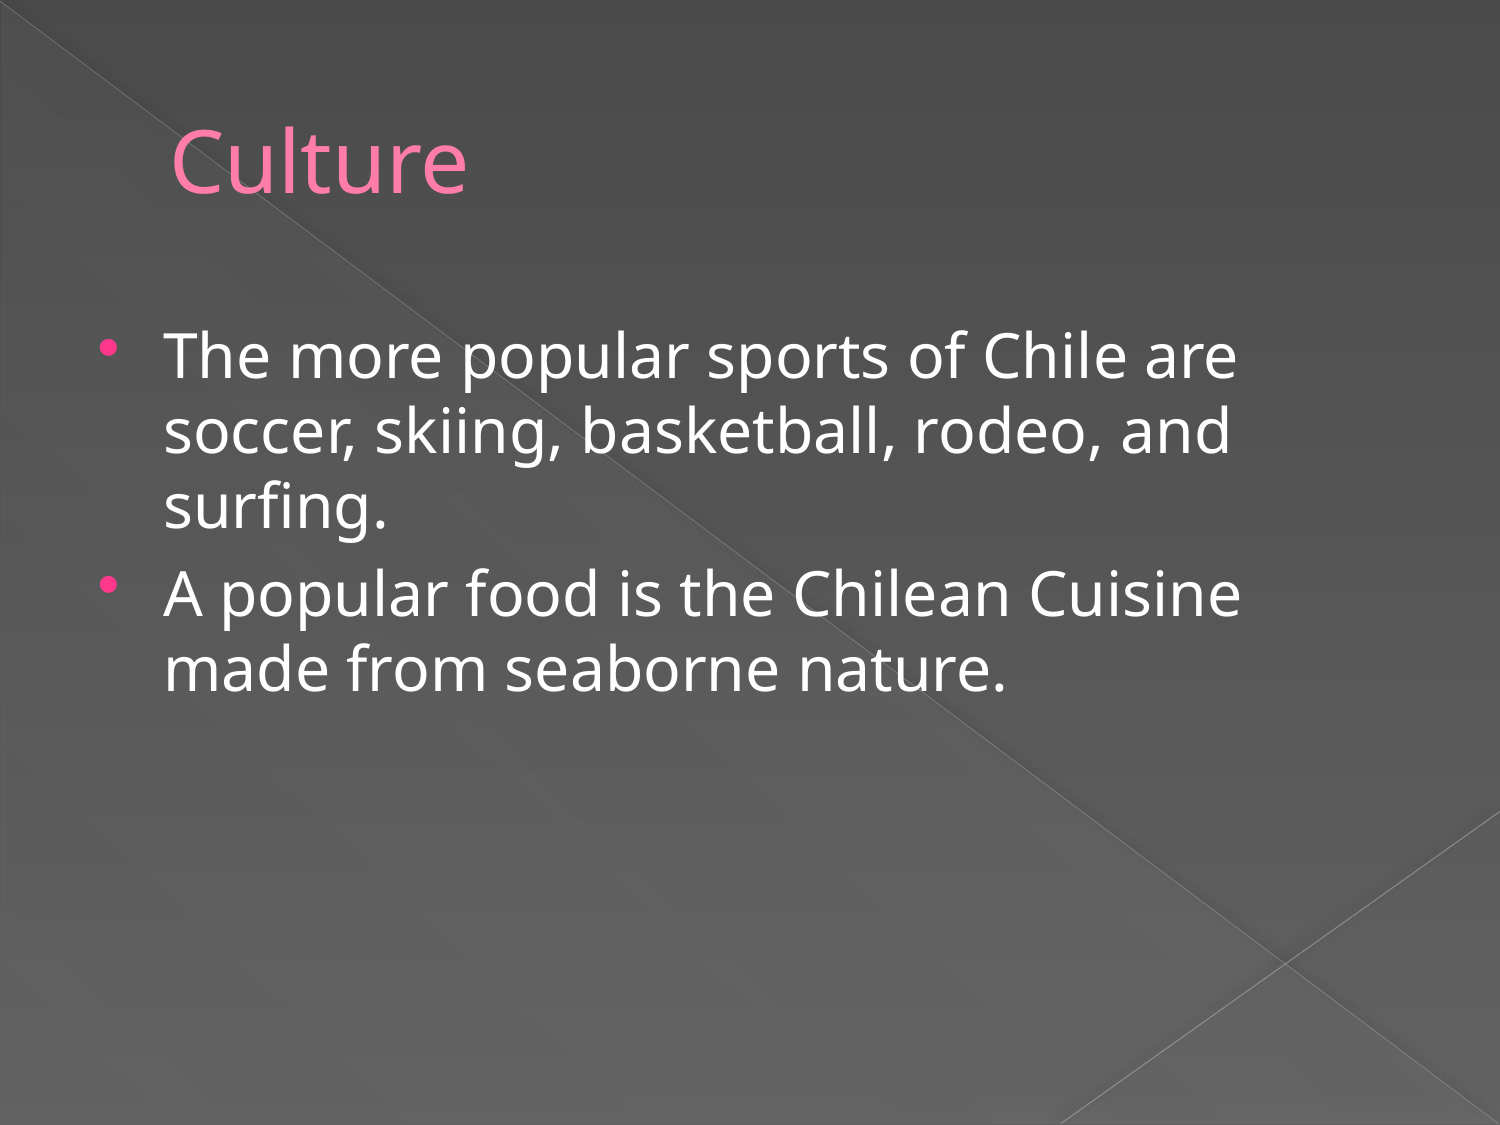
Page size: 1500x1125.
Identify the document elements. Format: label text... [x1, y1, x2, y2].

title Culture [75, 43, 1425, 274]
list The more popular sports of Chile are soccer, skiing, basketball, rodeo, and surfing. A popular food is the Chilean Cuisine made from seaborne nature. [75, 308, 1425, 1059]
